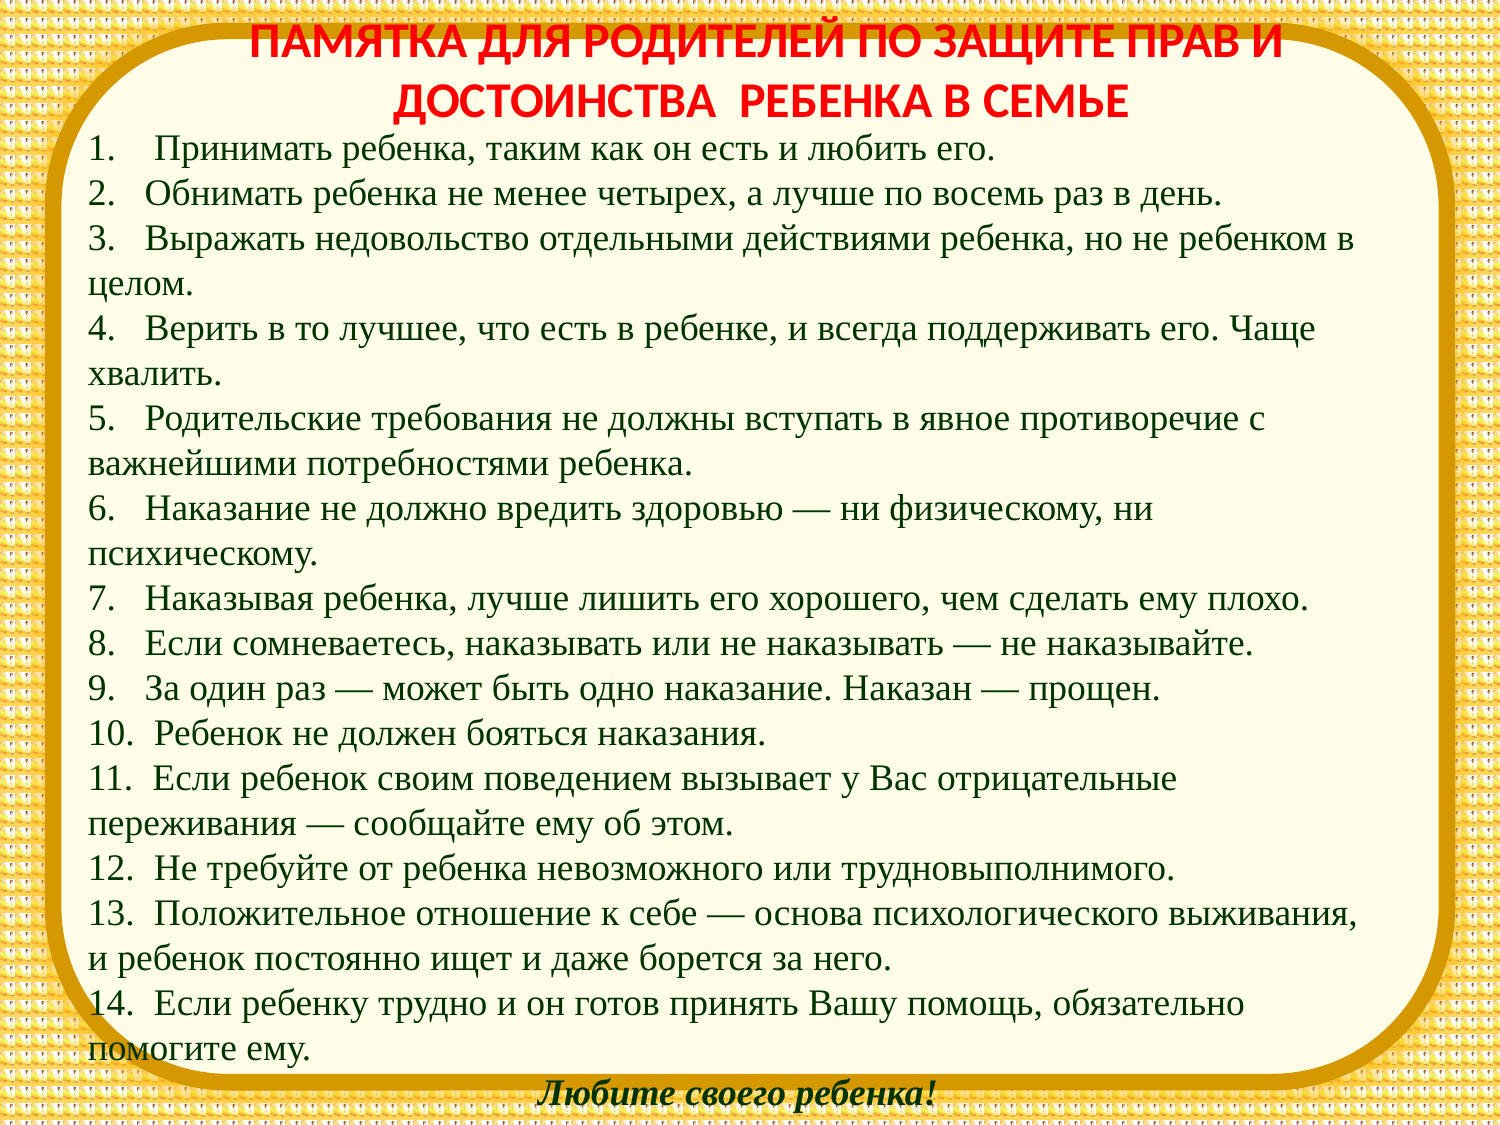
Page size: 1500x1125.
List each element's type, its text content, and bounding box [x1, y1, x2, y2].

picture [0, 0, 1500, 1125]
text_box ПАМЯТКА ДЛЯ РОДИТЕЛЕЙ ПО ЗАЩИТЕ ПРАВ И ДОСТОИНСТВА РЕБЕНКА В СЕМЬЕ [140, 0, 1383, 117]
text_box 1. Принимать ребенка, таким как он есть и любить его. 2. Обнимать ребенка не менее четырех, а лучше по восемь раз в день. 3. Выражать недовольство отдельными действиями ребенка, но не ребенком в целом. 4. Верить в то лучшее, что есть в ребенке, и всегда поддерживать его. Чаще хвалить. 5. Родительские требования не должны вступать в явное противоречие с важнейшими потребностями ребенка. 6. Наказание не должно вредить здоровью — ни физическому, ни психическому. 7. Наказывая ребенка, лучше лишить его хорошего, чем сделать ему плохо. 8. Если сомневаетесь, наказывать или не наказывать — не наказывайте. 9. За один раз — может быть одно наказание. Наказан — прощен. 10. Ребенок не должен бояться наказания. 11. Если ребенок своим поведением вызывает у Вас отрицательные переживания — сообщайте ему об этом. 12. Не требуйте от ребенка невозможного или трудновыполнимого. 13. Положительное отношение к себе — основа психологического выживания, и ребенок постоянно ищет и даже борется за него. 14. Если ребенку трудно и он готов принять Вашу помощь, обязательно помогите ему. Любите своего ребенка! [82, 117, 1395, 1032]
